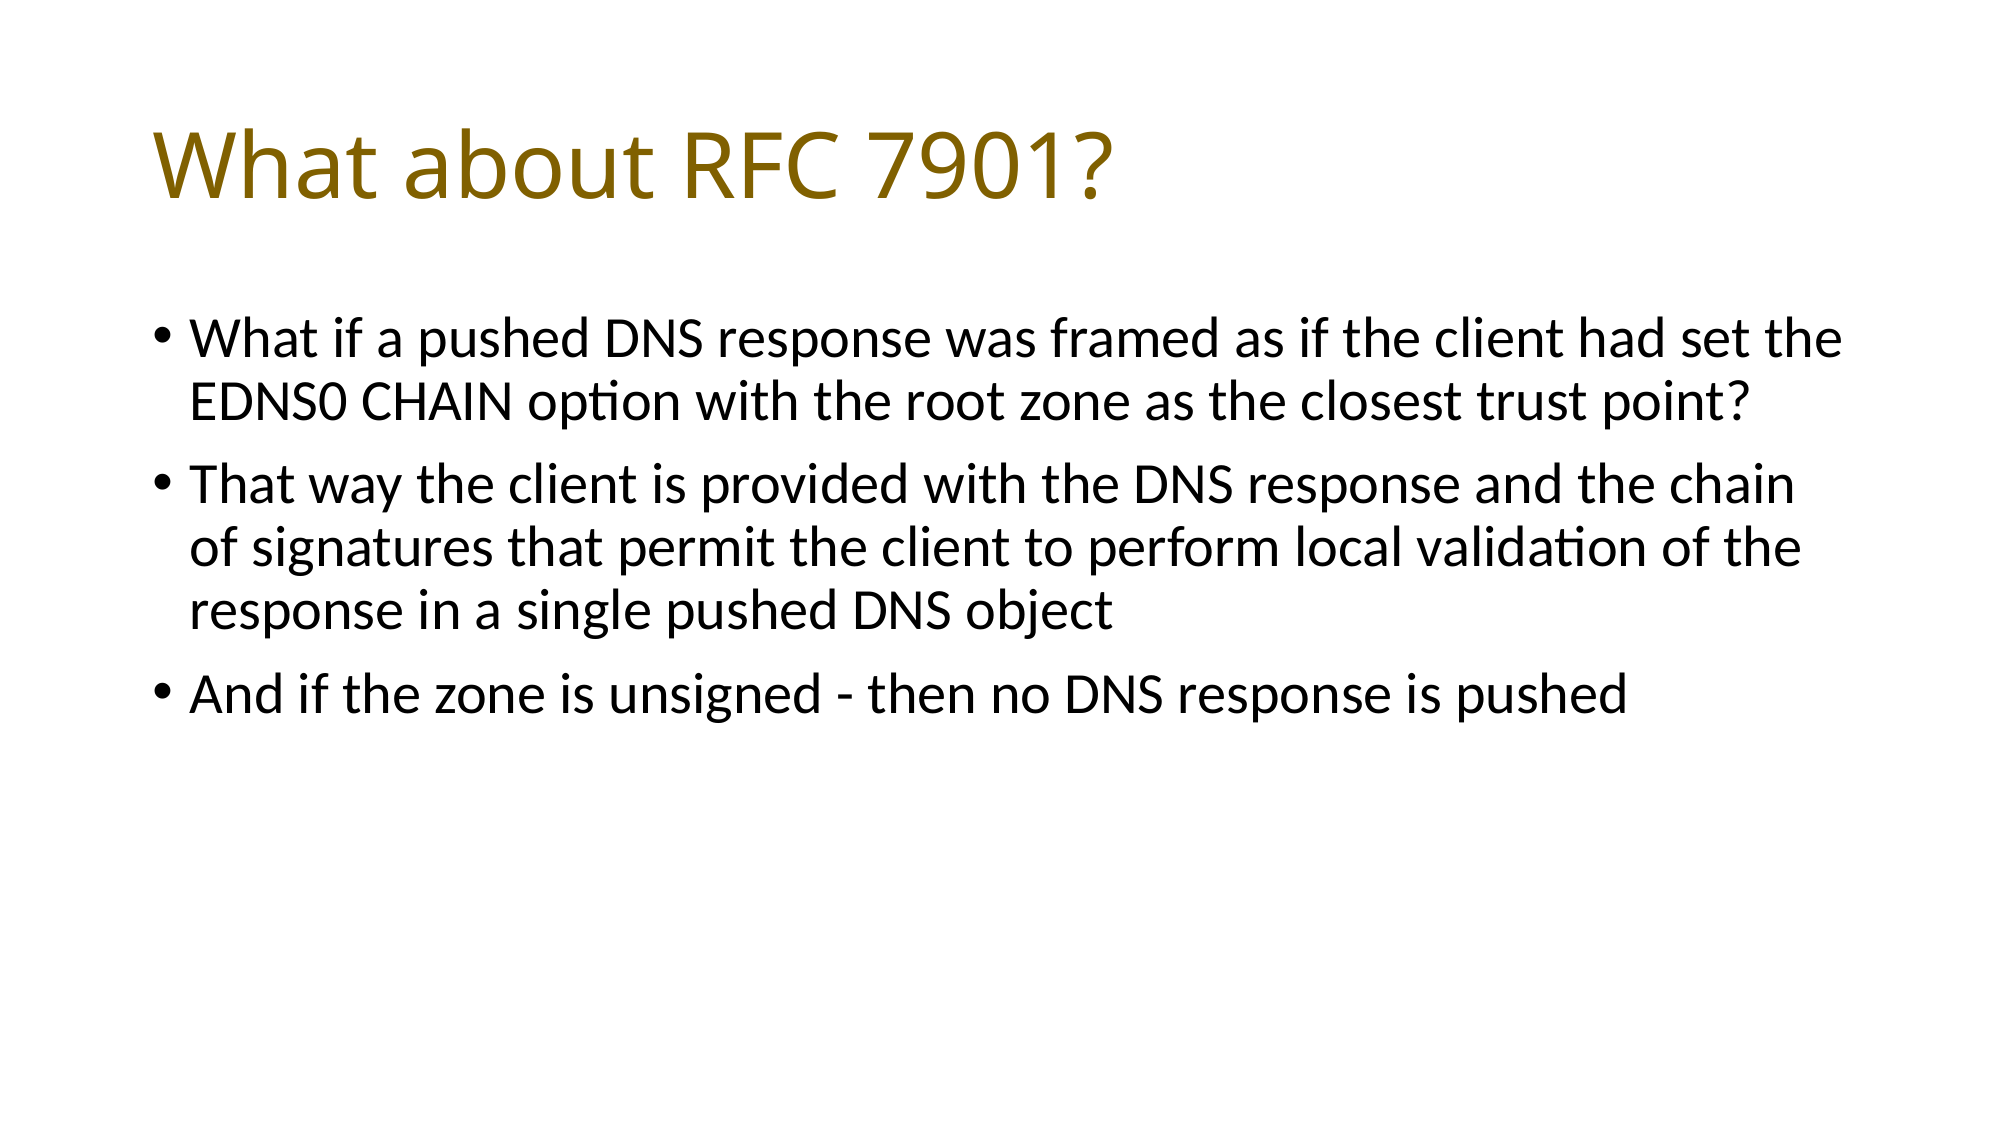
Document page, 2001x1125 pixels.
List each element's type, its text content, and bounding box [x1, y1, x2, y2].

list What if a pushed DNS response was framed as if the client had set the EDNS0 CHAIN option with the root zone as the closest trust point? That way the client is provided with the DNS response and the chain of signatures that permit the client to perform local validation of the response in a single pushed DNS object And if the zone is unsigned - then no DNS response is pushed [137, 299, 1863, 1014]
title What about RFC 7901? [137, 59, 1863, 278]
